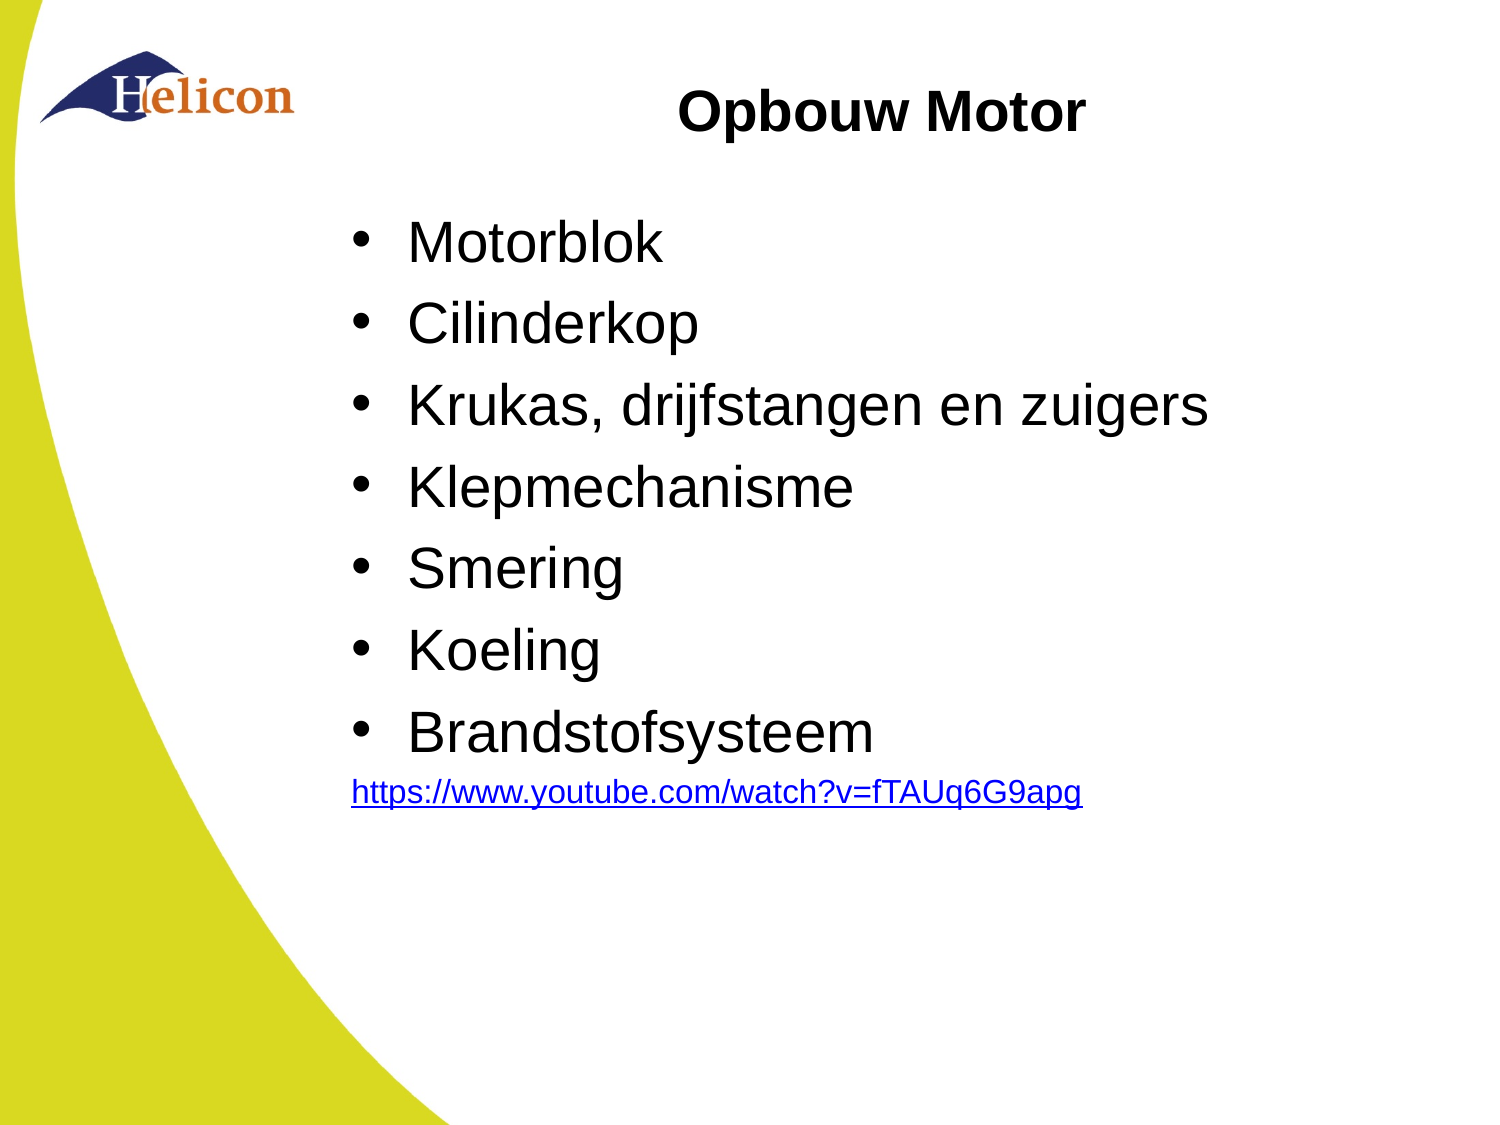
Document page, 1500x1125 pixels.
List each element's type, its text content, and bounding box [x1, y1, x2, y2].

picture [0, 0, 1500, 1125]
list Motorblok Cilinderkop Krukas, drijfstangen en zuigers Klepmechanisme Smering Koeling Brandstofsysteem https://www.youtube.com/watch?v=fTAUq6G9apg [336, 196, 1425, 1005]
title Opbouw Motor [337, 54, 1428, 161]
